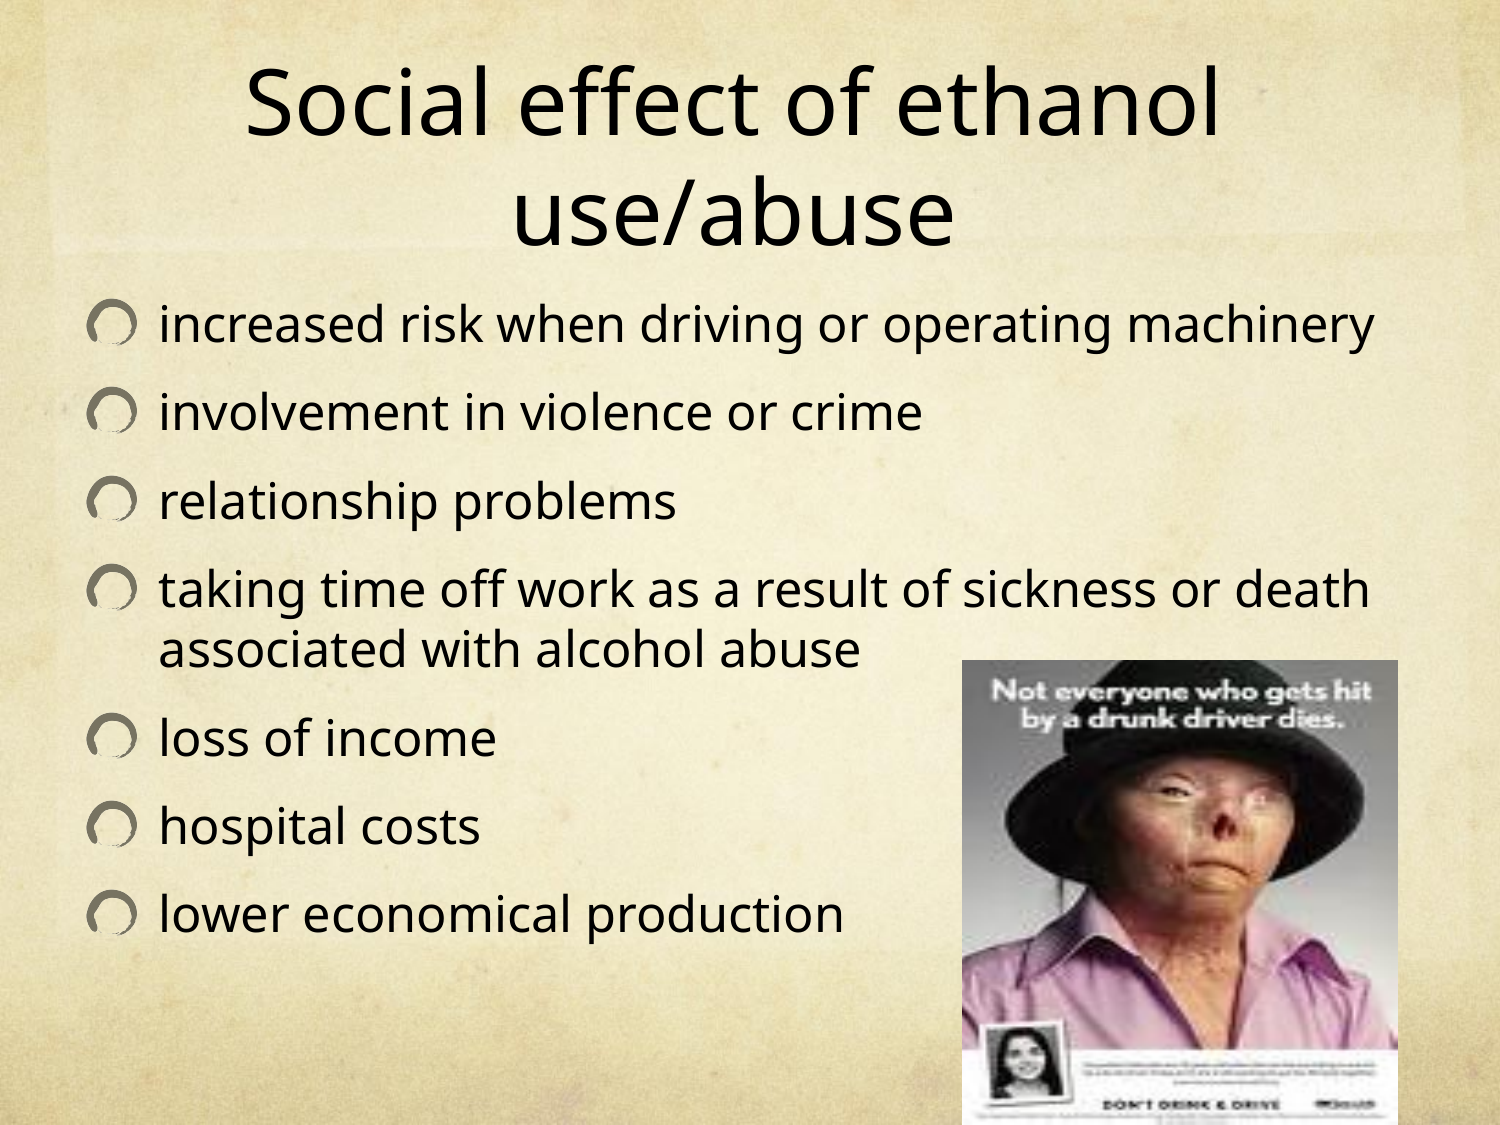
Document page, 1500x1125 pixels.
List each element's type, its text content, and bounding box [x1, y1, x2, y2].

picture [0, 0, 1500, 1125]
list increased risk when driving or operating machinery involvement in violence or crime relationship problems taking time off work as a result of sickness or death associated with alcohol abuse loss of income hospital costs lower economical production [71, 284, 1398, 986]
title Social effect of ethanol use/abuse [71, 82, 1398, 225]
